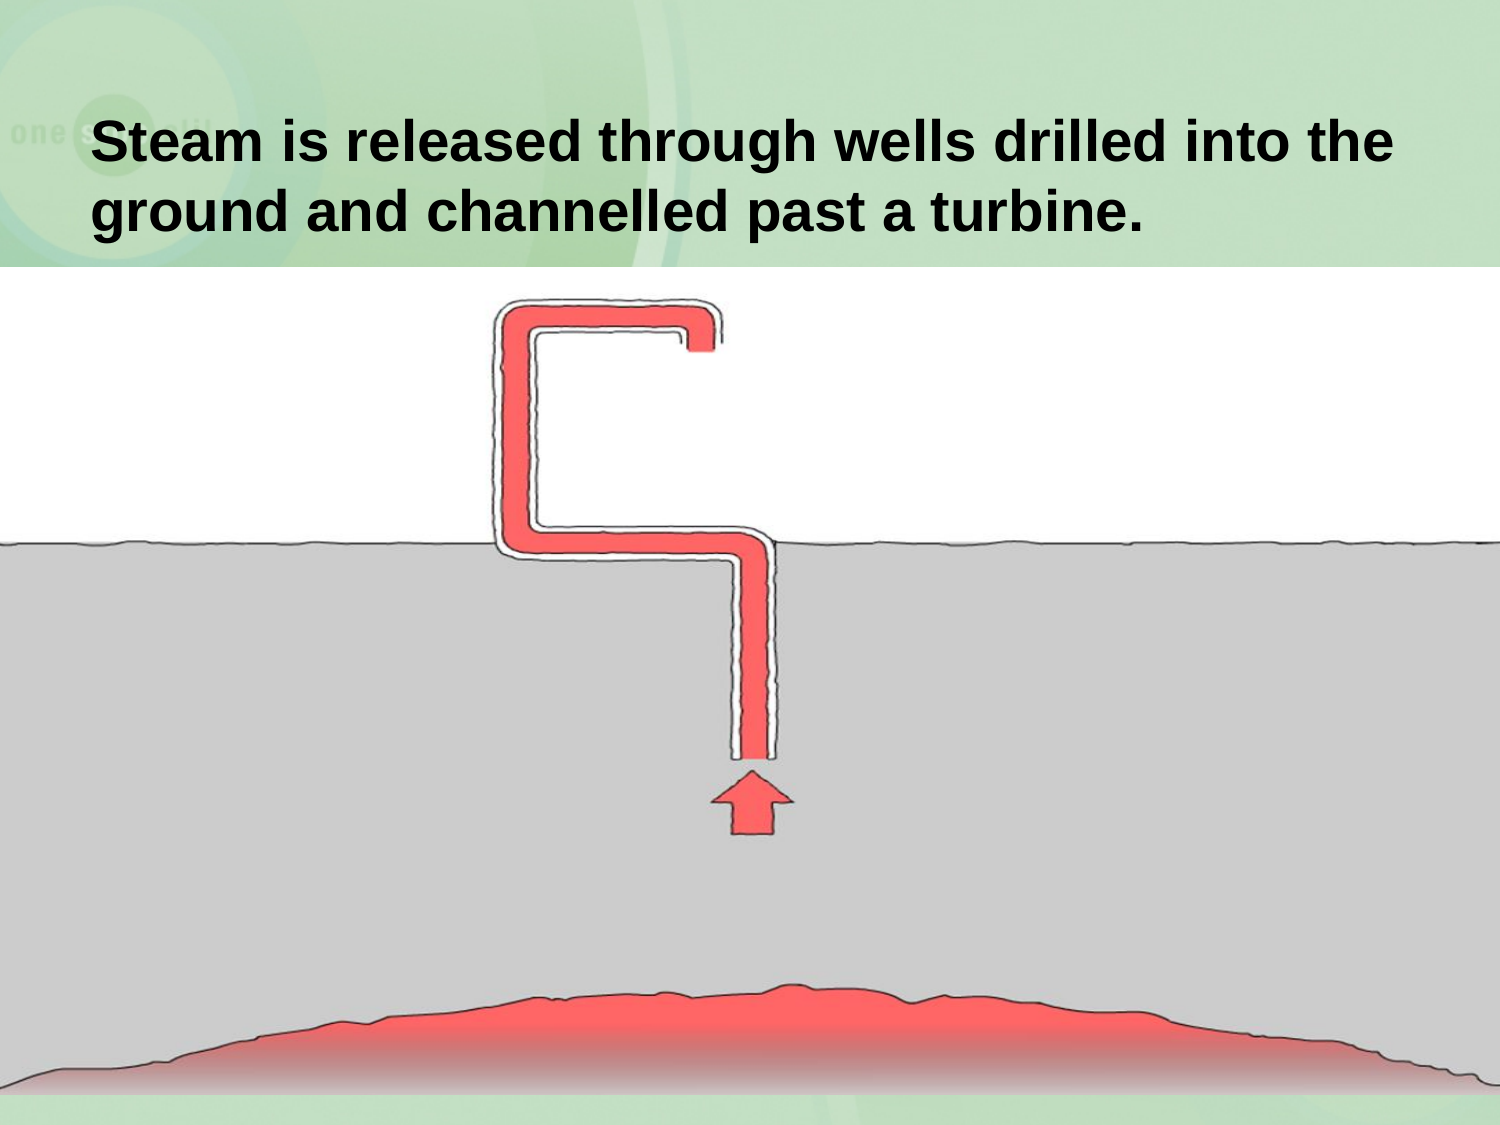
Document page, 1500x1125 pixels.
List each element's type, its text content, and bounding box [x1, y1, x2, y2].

picture [0, 0, 1500, 1125]
title Steam is released through wells drilled into the ground and channelled past a turbine. [75, 79, 1425, 265]
